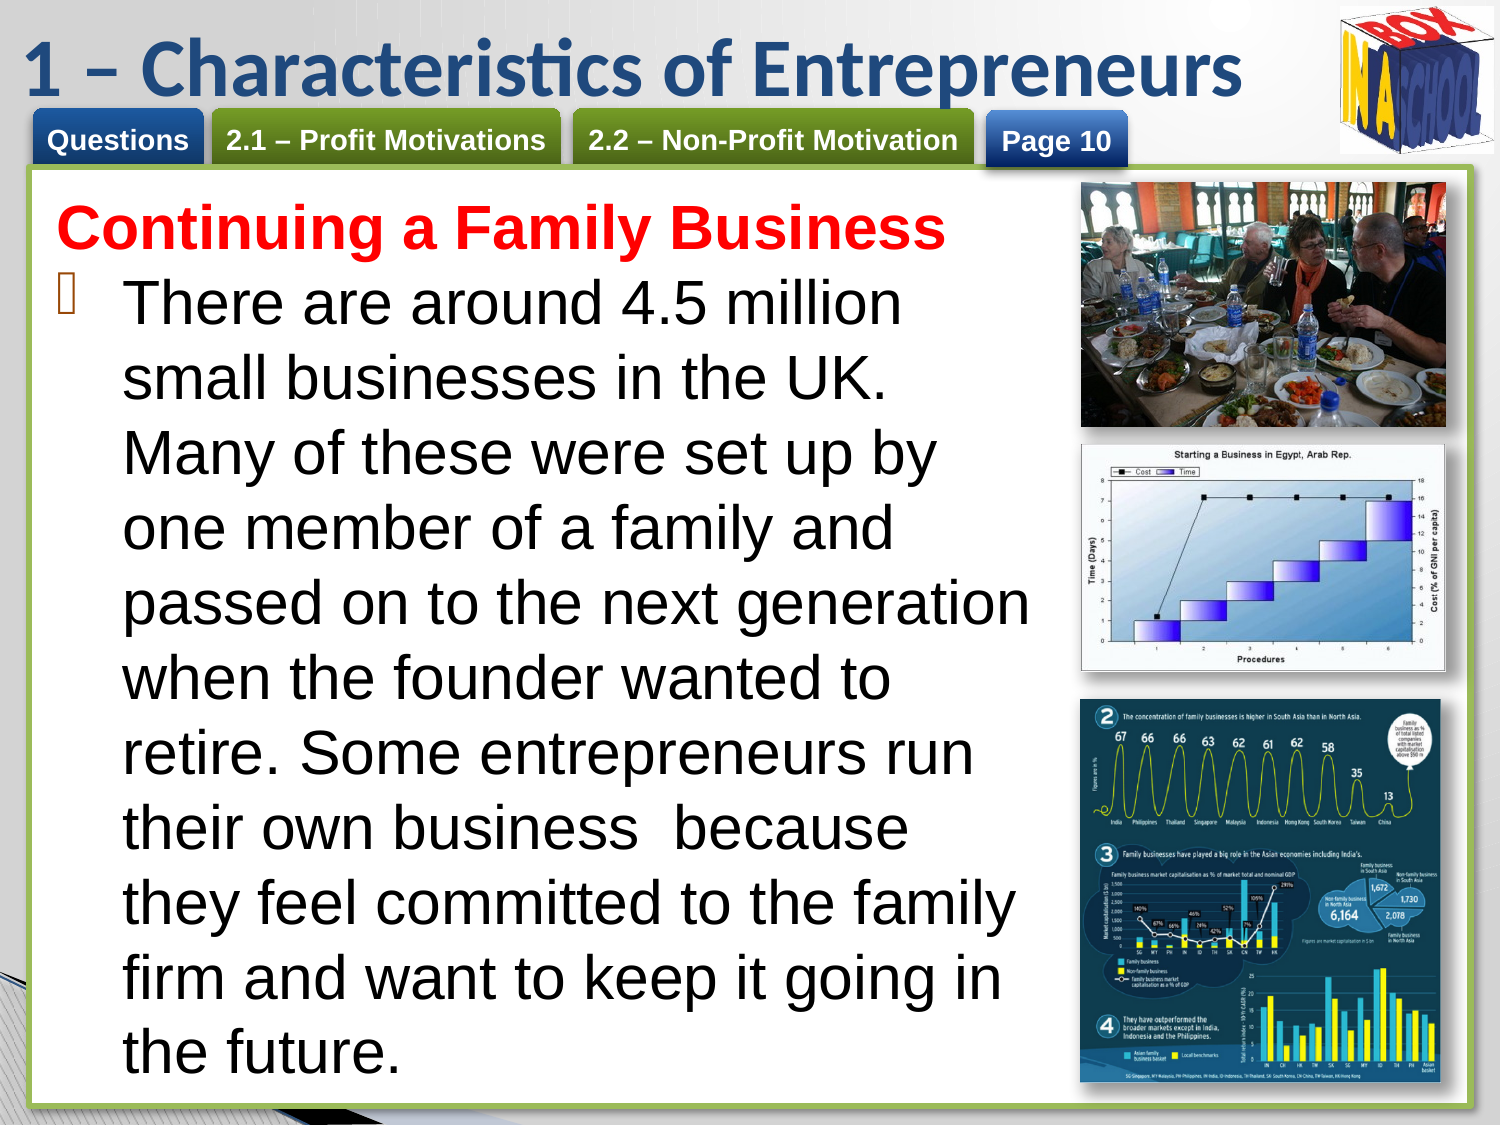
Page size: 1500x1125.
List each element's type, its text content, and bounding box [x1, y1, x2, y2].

text_box Page 10 [986, 109, 1128, 167]
text_box Continuing a Family Business There are around 4.5 million small businesses in the UK. Many of these were set up by one member of a family and passed on to the next generation when the founder wanted to retire. Some entrepreneurs run their own business because they feel committed to the family firm and want to keep it going in the future. [41, 179, 1058, 1094]
picture [1080, 699, 1441, 1083]
picture [281, 1114, 303, 1125]
picture [1340, 6, 1495, 154]
picture [1080, 444, 1447, 673]
title 1 – Characteristics of Entrepreneurs [5, 11, 1270, 114]
picture [1080, 182, 1447, 427]
